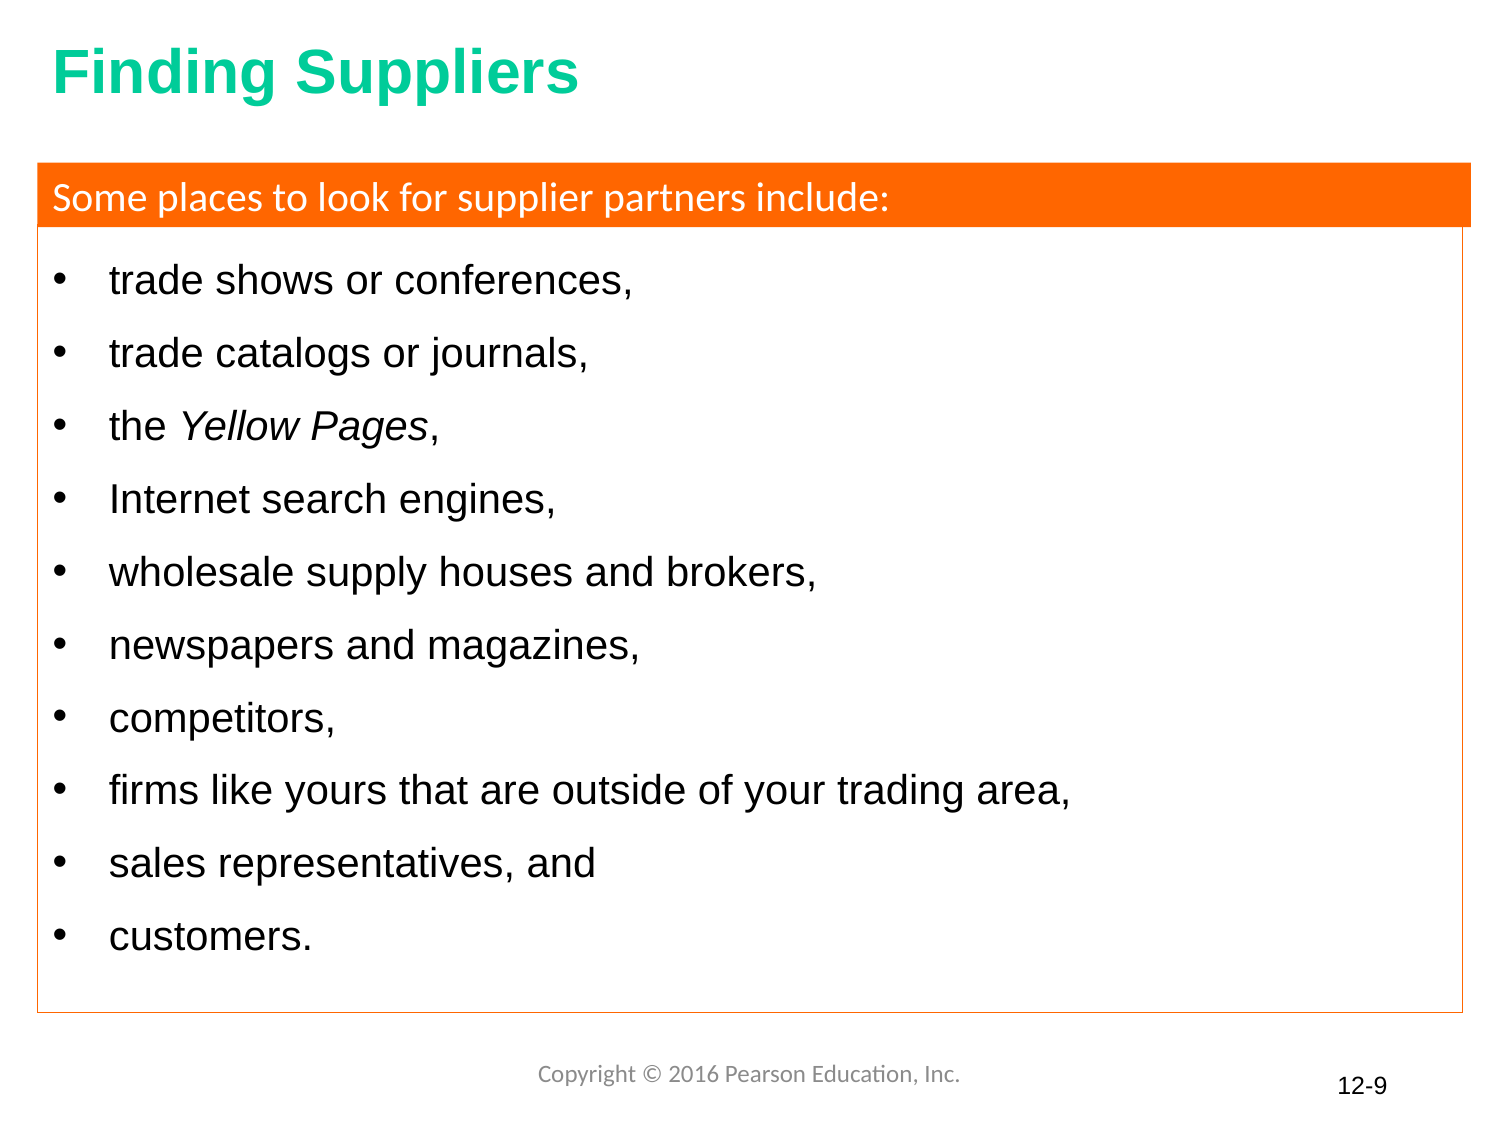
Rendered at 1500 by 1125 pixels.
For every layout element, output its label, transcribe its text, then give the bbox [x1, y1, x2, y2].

footer Copyright © 2016 Pearson Education, Inc. [512, 1042, 988, 1103]
title Finding Suppliers [37, 0, 1388, 163]
list trade shows or conferences, trade catalogs or journals, the Yellow Pages, Internet search engines, wholesale supply houses and brokers, newspapers and magazines, competitors, firms like yours that are outside of your trading area, sales representatives, and customers. [37, 228, 1463, 1013]
text_box Some places to look for supplier partners include: [37, 162, 1471, 228]
